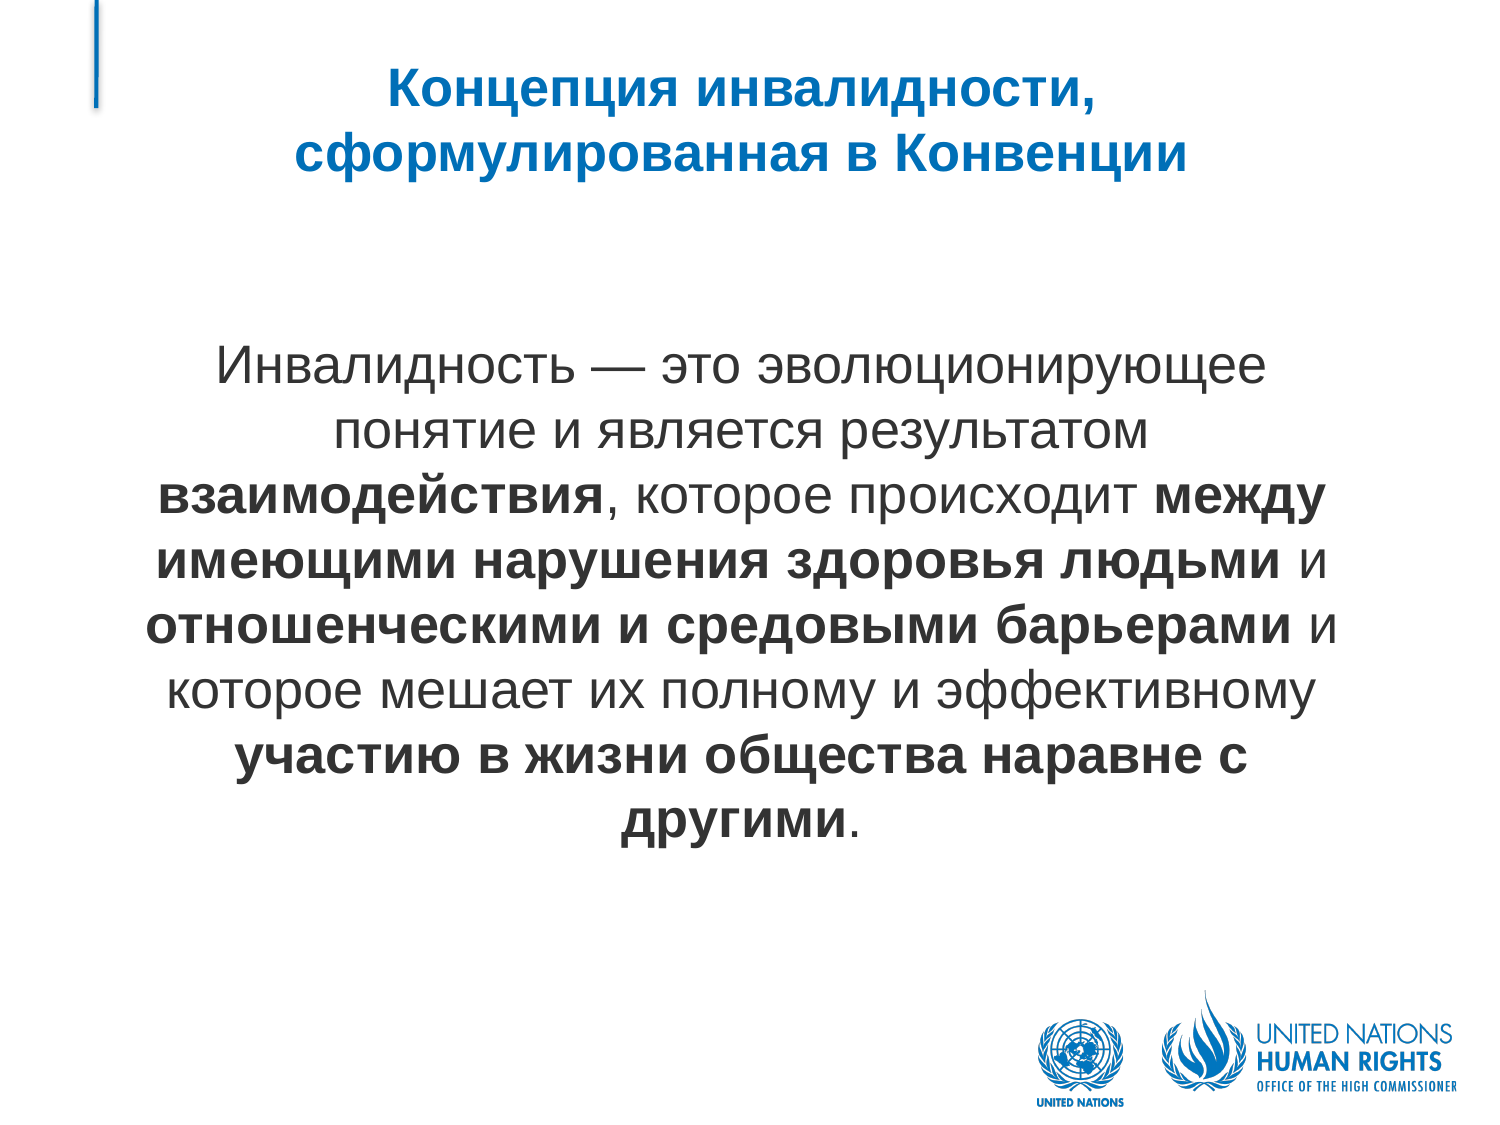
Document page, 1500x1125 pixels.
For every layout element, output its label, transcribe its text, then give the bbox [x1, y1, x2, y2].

list Инвалидность — это эволюционирующее понятие и является результатом взаимодействия, которое происходит между имеющими нарушения здоровья людьми и отношенческими и средовыми барьерами и которое мешает их полному и эффективному участию в жизни общества наравне с другими. [121, 245, 1363, 981]
picture [1037, 990, 1457, 1107]
title Концепция инвалидности, сформулированная в Конвенции [121, 45, 1363, 224]
